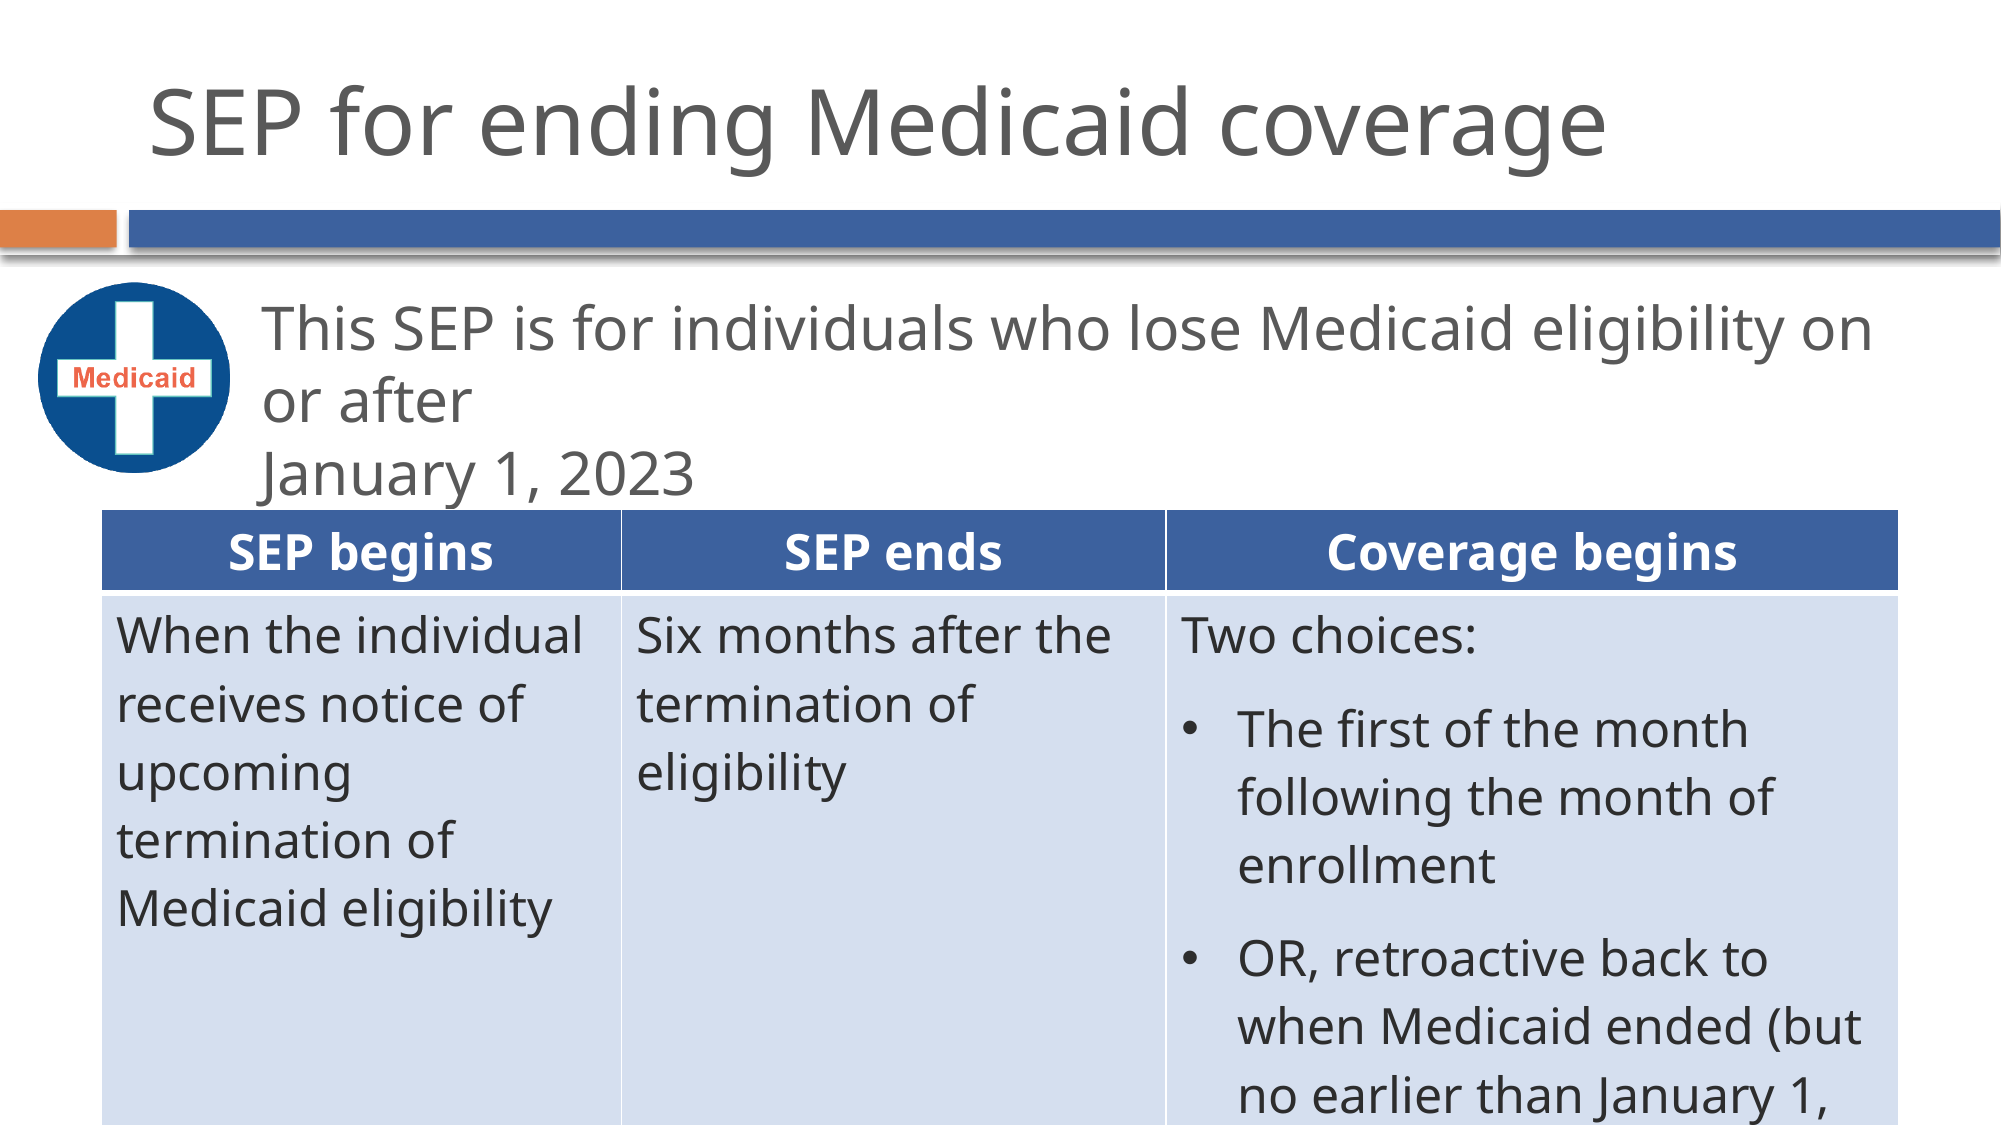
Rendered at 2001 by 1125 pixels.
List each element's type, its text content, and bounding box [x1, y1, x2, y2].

table_header SEP ends [622, 510, 1165, 590]
table_cell Two choices: The first of the month following the month of enrollment OR, retroactive back to when Medicaid ended (but no earlier than January 1, 2023) [1167, 596, 1898, 1125]
table_cell Six months after the termination of eligibility [622, 596, 1165, 1125]
picture [38, 281, 230, 474]
list This SEP is for individuals who lose Medicaid eligibility on or after January 1, 2023 [246, 282, 1955, 445]
table_header Coverage begins [1167, 510, 1898, 590]
title SEP for ending Medicaid coverage [133, 37, 1918, 200]
table_header SEP begins [102, 510, 621, 590]
table_cell When the individual receives notice of upcoming termination of Medicaid eligibility [102, 596, 621, 1125]
